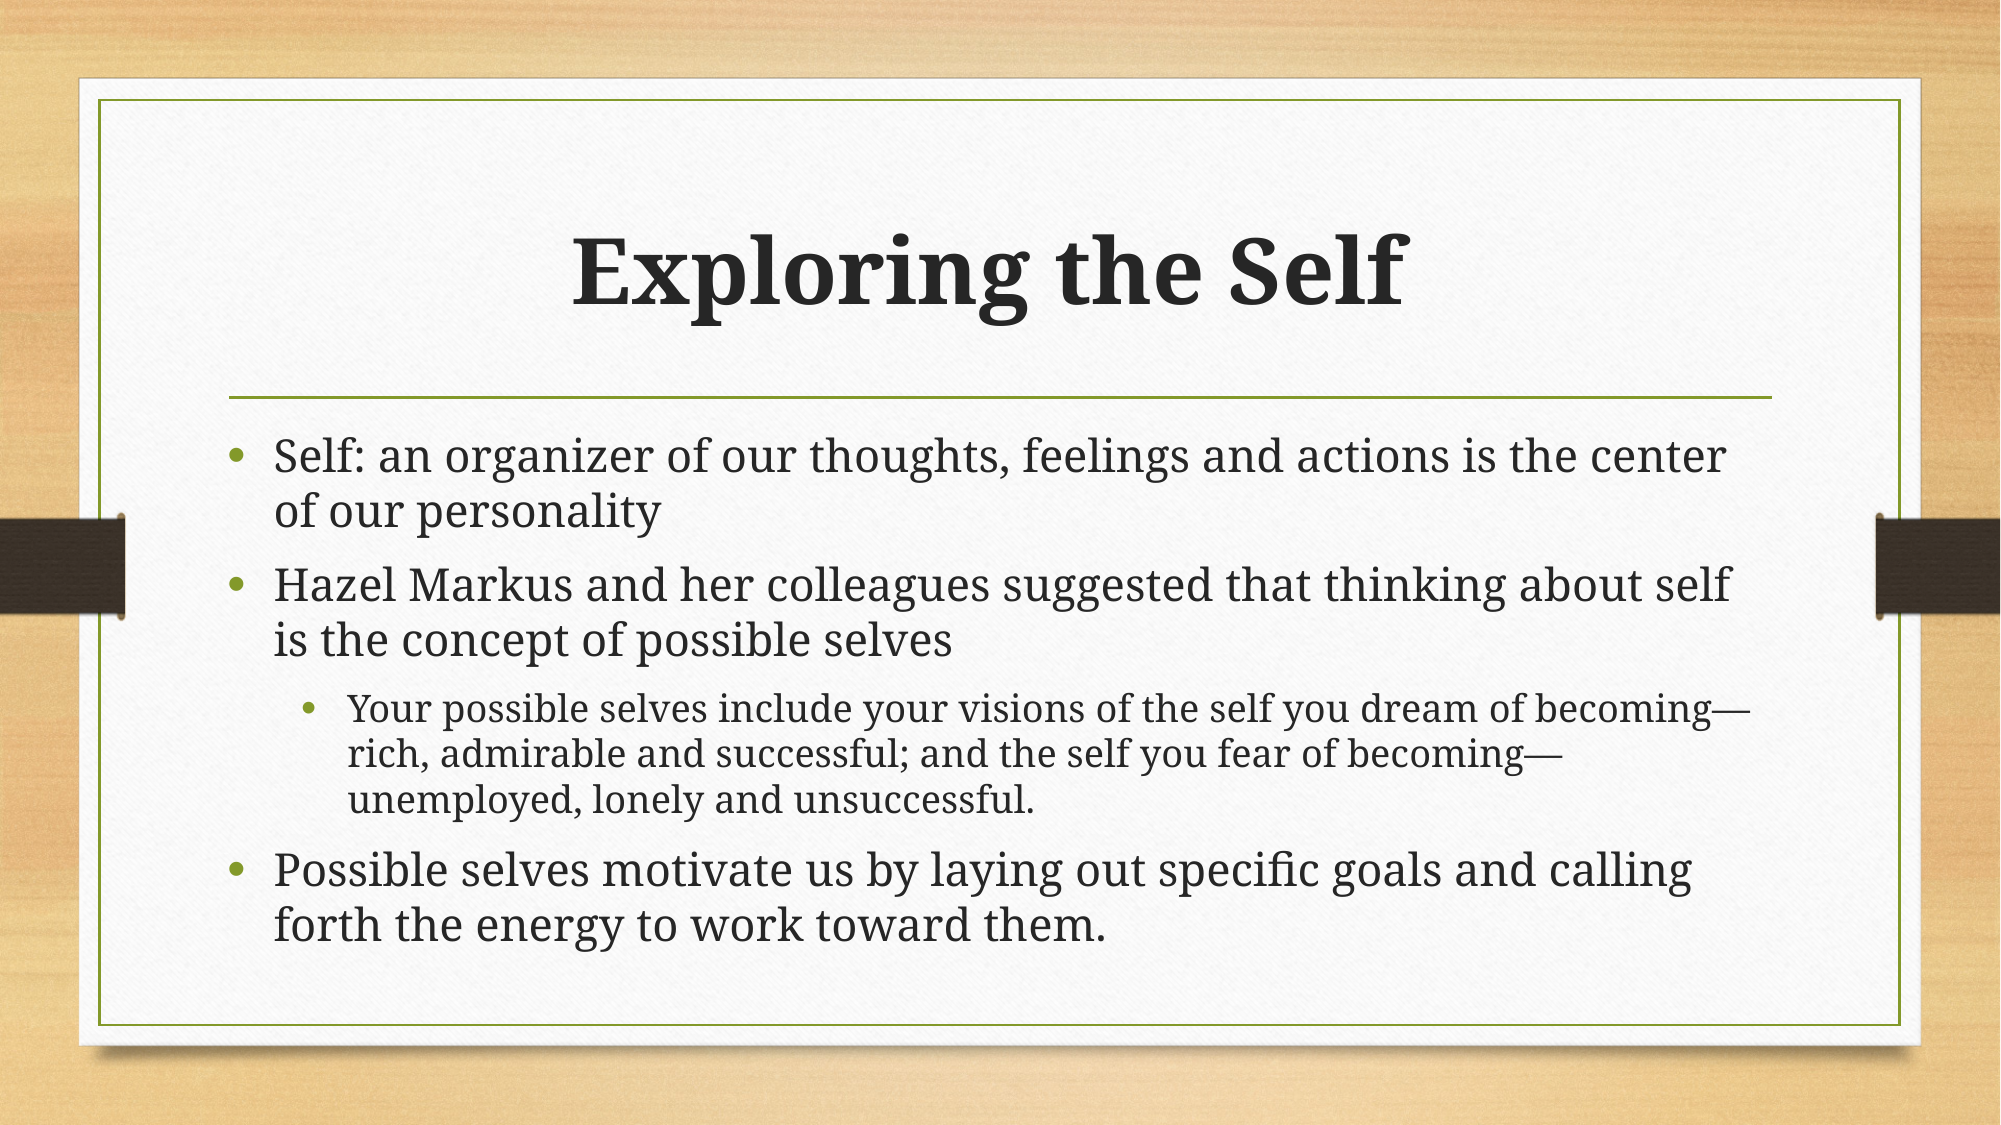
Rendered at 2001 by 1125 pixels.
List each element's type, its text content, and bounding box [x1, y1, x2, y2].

title Exploring the Self [212, 161, 1788, 375]
list Self: an organizer of our thoughts, feelings and actions is the center of our personality Hazel Markus and her colleagues suggested that thinking about self is the concept of possible selves Your possible selves include your visions of the self you dream of becoming—rich, admirable and successful; and the self you fear of becoming—unemployed, lonely and unsuccessful. Possible selves motivate us by laying out specific goals and calling forth the energy to work toward them. [212, 419, 1788, 964]
picture [0, 0, 2001, 1125]
